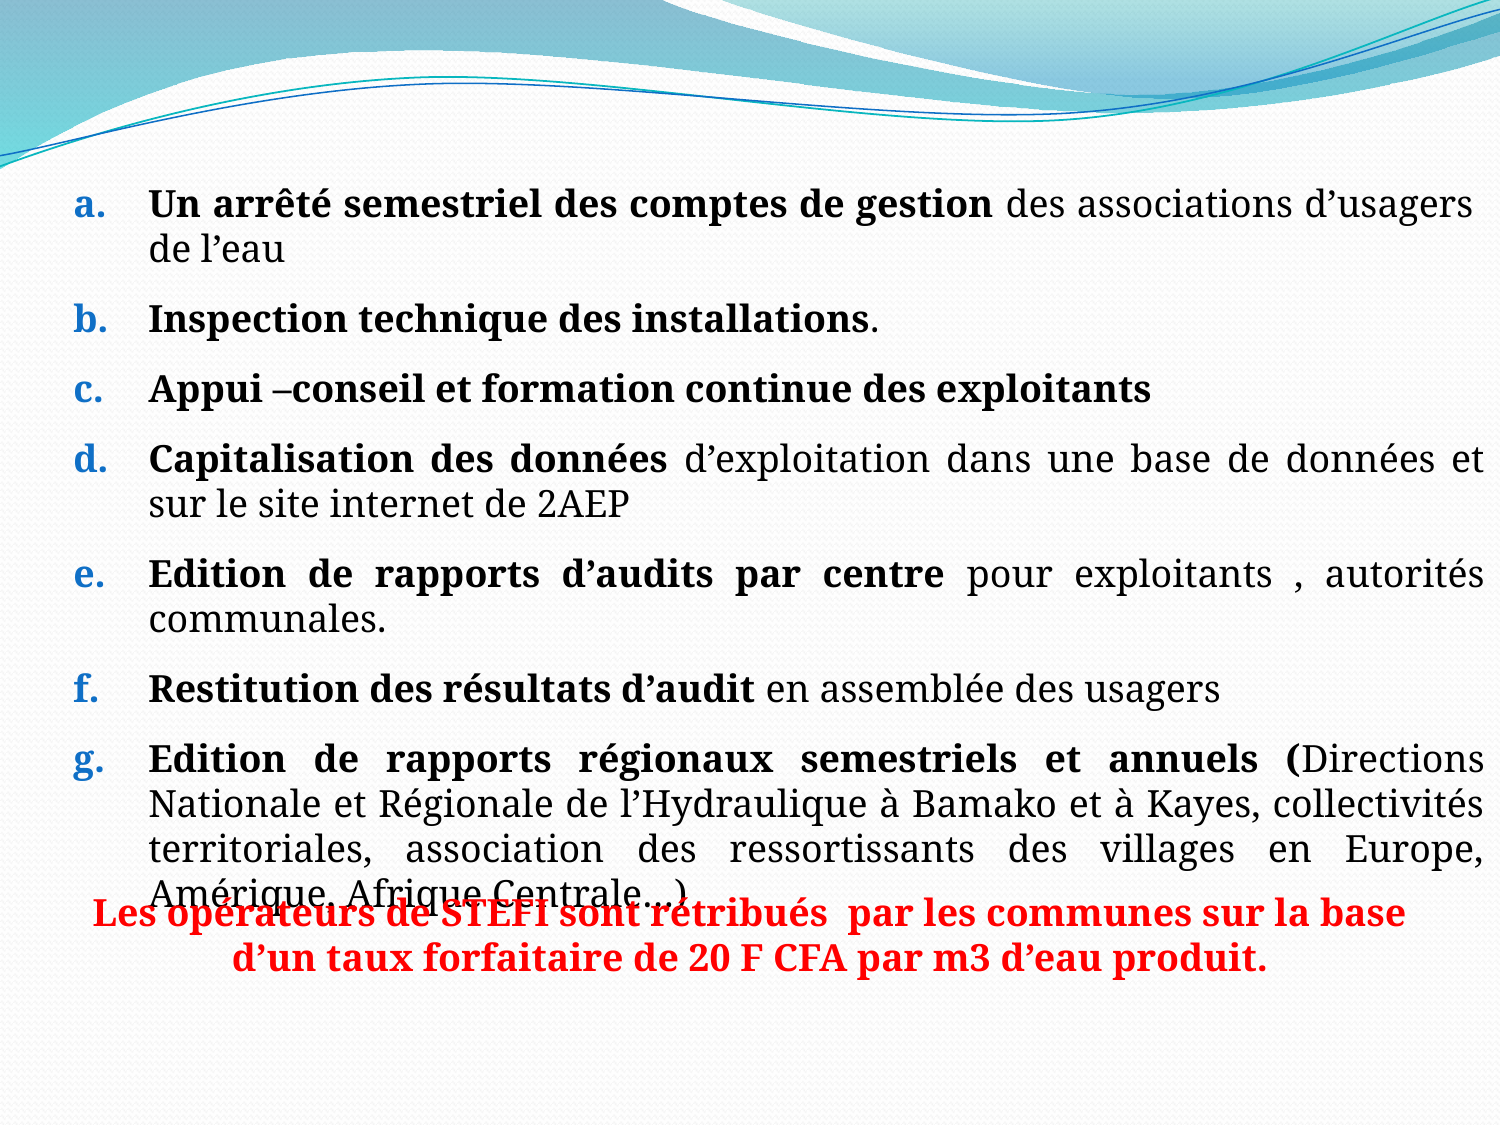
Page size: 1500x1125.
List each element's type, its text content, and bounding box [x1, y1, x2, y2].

text_box Les opérateurs de STEFI sont rétribués par les communes sur la base d’un taux forfaitaire de 20 F CFA par m3 d’eau produit. [41, 881, 1460, 987]
text_box Un arrêté semestriel des comptes de gestion des associations d’usagers de l’eau Inspection technique des installations. Appui –conseil et formation continue des exploitants Capitalisation des données d’exploitation dans une base de données et sur le site internet de 2AEP Edition de rapports d’audits par centre pour exploitants , autorités communales. Restitution des résultats d’audit en assemblée des usagers Edition de rapports régionaux semestriels et annuels (Directions Nationale et Régionale de l’Hydraulique à Bamako et à Kayes, collectivités territoriales, association des ressortissants des villages en Europe, Amérique, Afrique Centrale…) [58, 172, 1500, 923]
